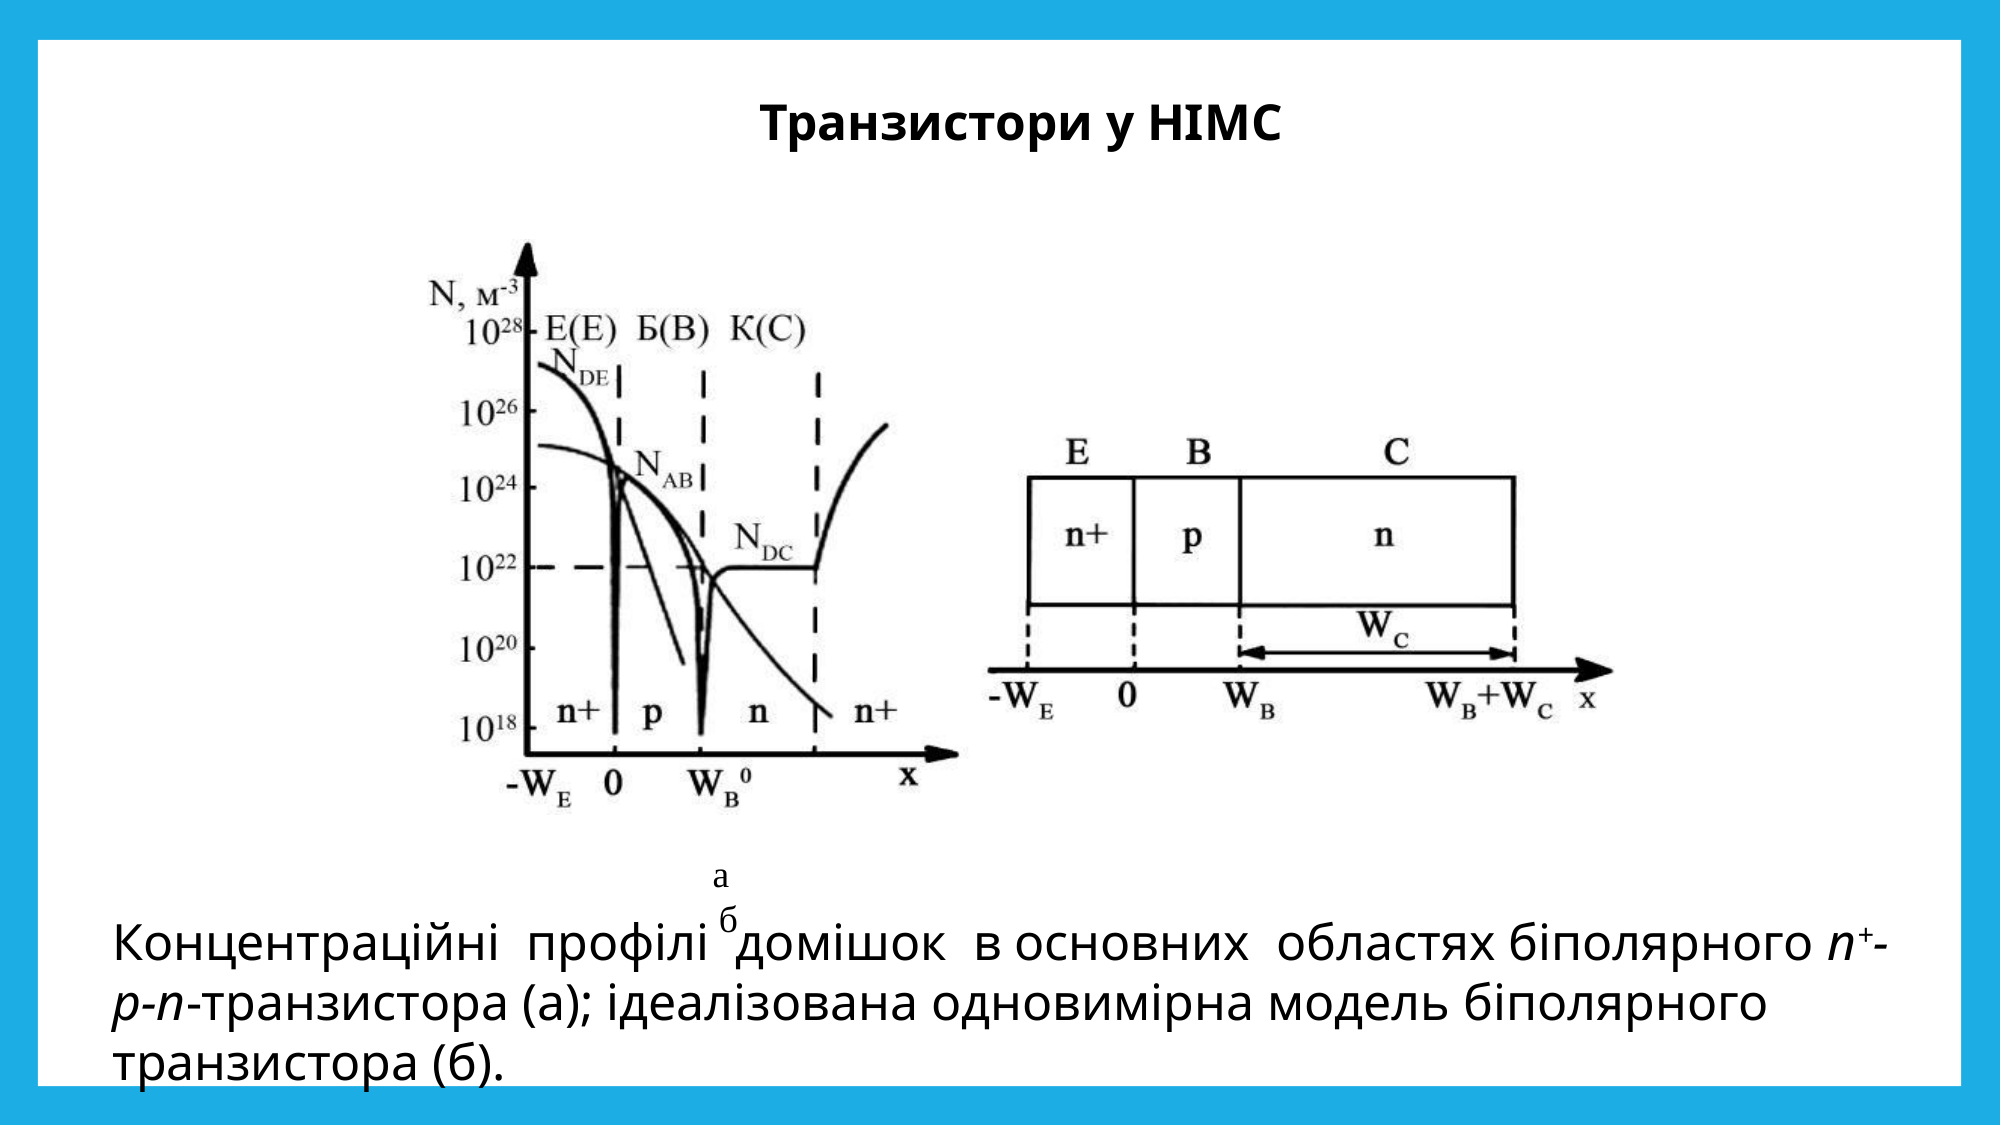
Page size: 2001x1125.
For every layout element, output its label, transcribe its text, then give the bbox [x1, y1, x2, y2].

text_box Концентраційні профілі домішок в основних областях біполярного n+-р-n-транзистора (а); ідеалізована одновимірна модель біполярного транзистора (б). [97, 903, 1945, 1125]
title Транзистори у НІМС [216, 90, 1827, 219]
text_box а б [535, 842, 1450, 903]
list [427, 239, 1615, 815]
